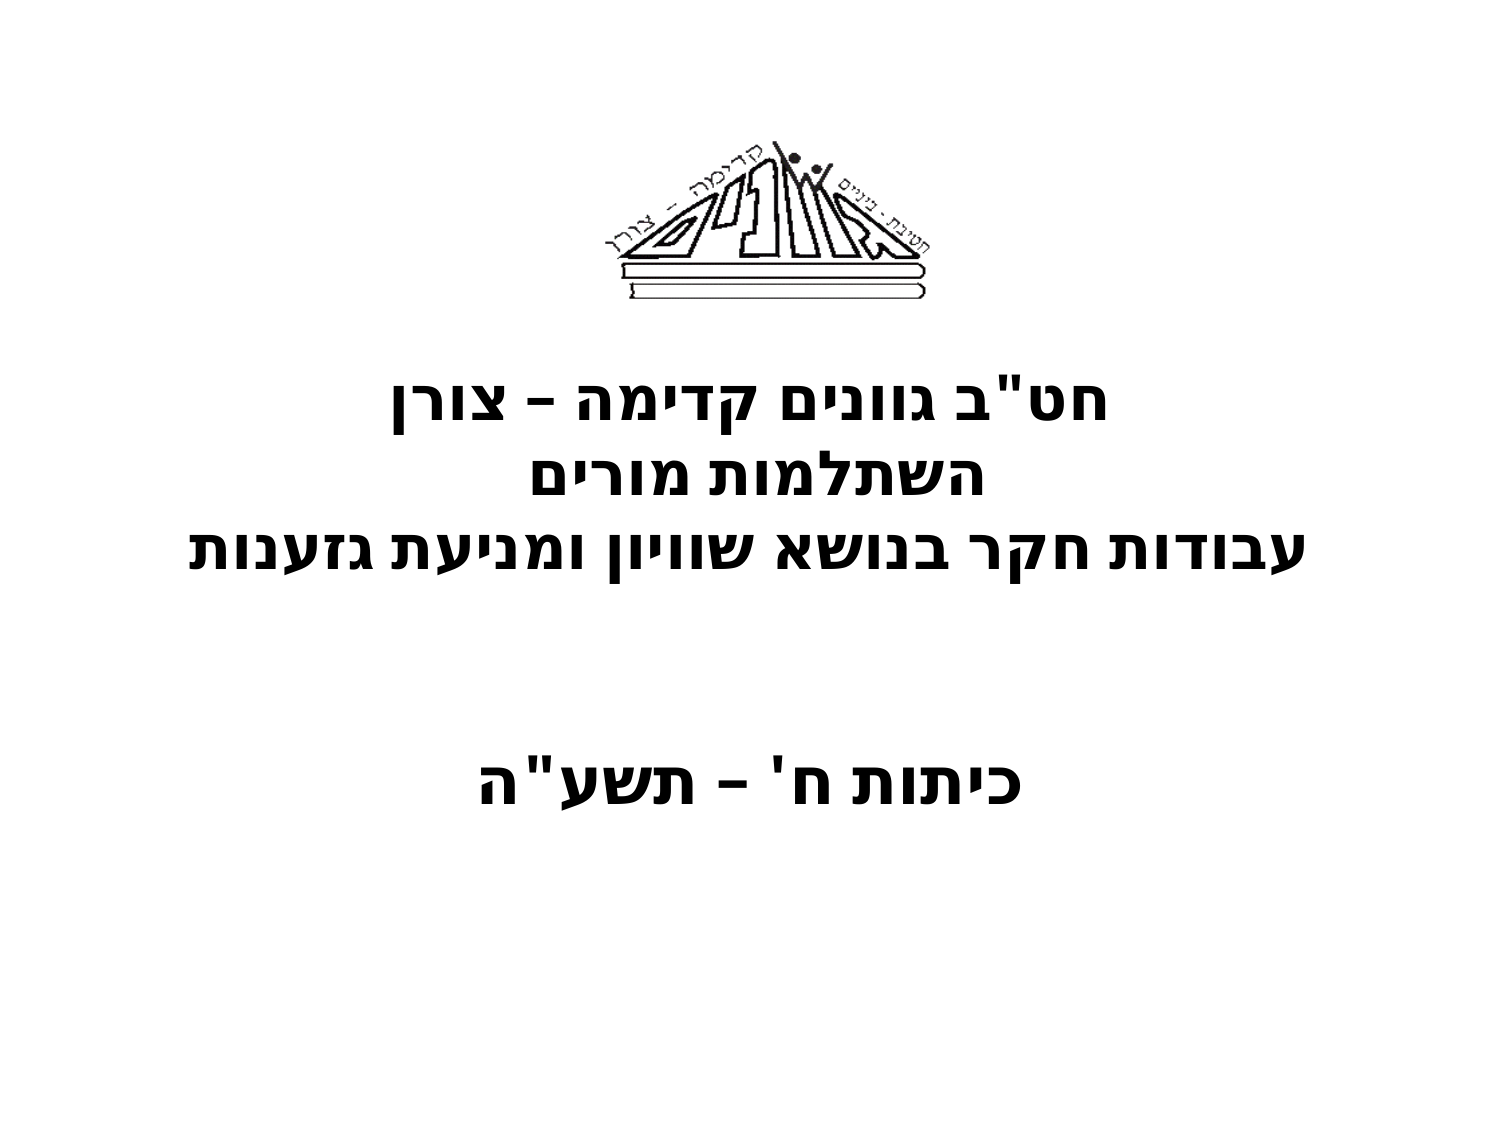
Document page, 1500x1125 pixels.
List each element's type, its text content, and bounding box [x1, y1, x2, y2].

title חט"ב גוונים קדימה – צורן השתלמות מורים עבודות חקר בנושא שוויון ומניעת גזענות [112, 349, 1388, 591]
picture [584, 125, 943, 301]
subtitle כיתות ח' – תשע"ה [225, 637, 1275, 925]
